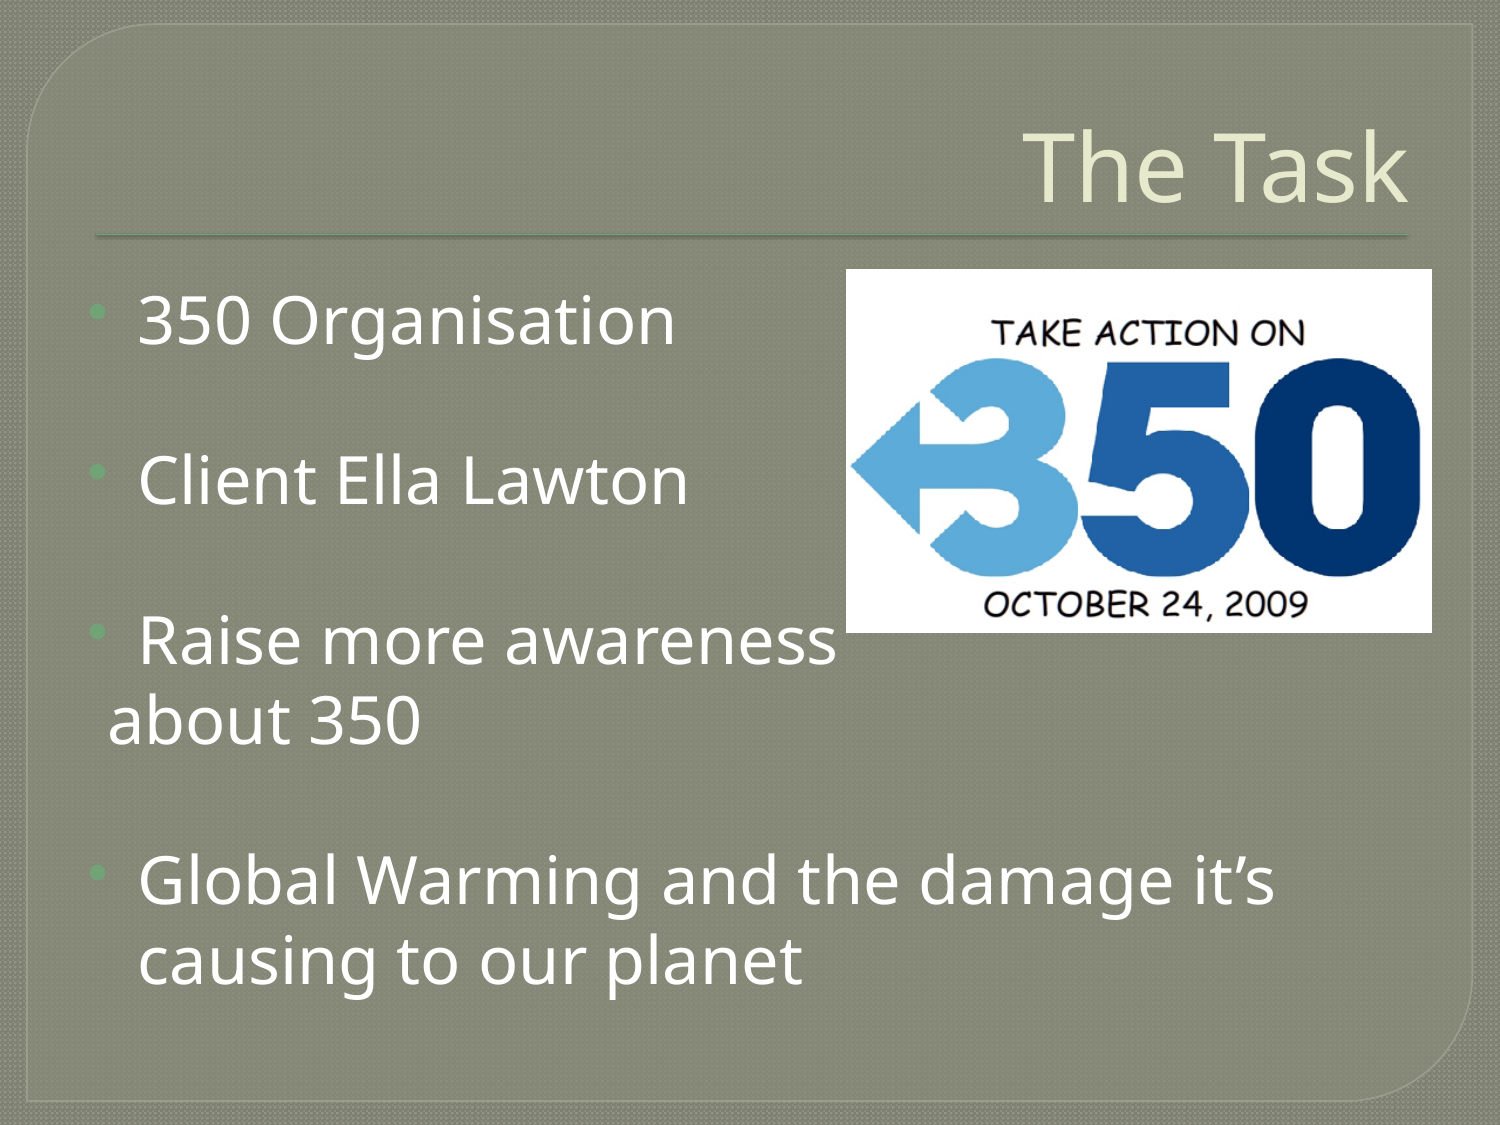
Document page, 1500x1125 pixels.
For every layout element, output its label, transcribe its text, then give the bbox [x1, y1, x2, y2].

picture [846, 269, 1433, 633]
title The Task [75, 41, 1425, 230]
list 350 Organisation Client Ella Lawton Raise more awareness about 350 Global Warming and the damage it’s causing to our planet [75, 270, 1425, 1013]
